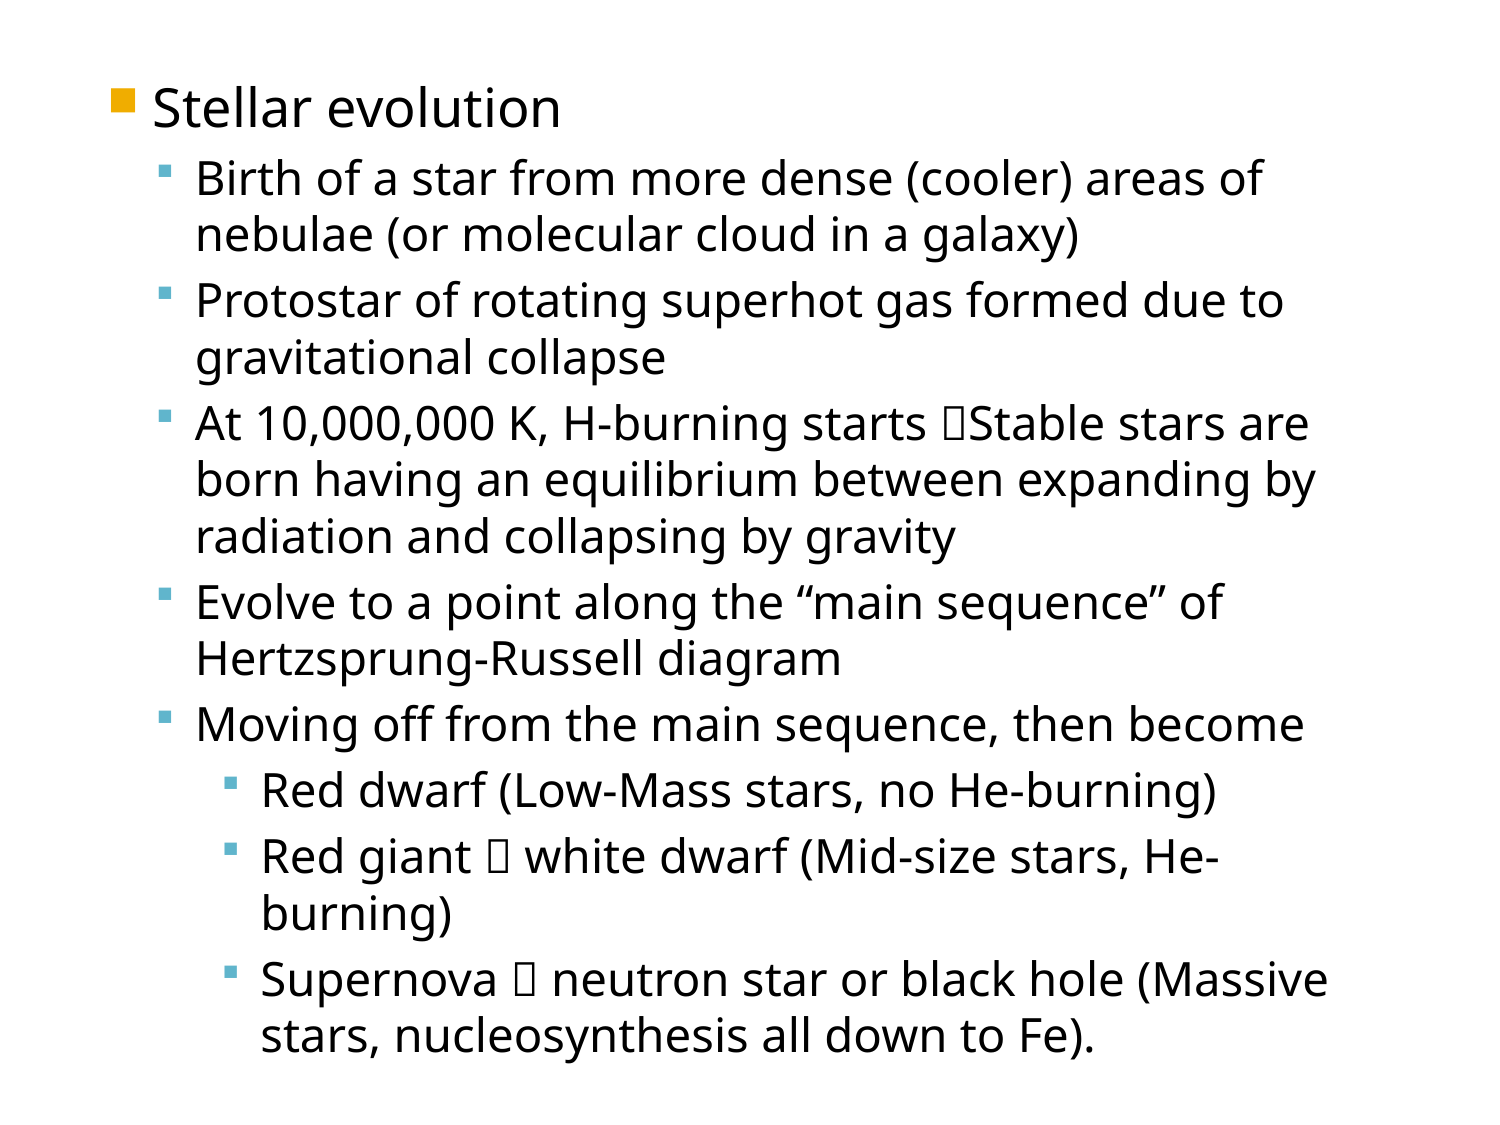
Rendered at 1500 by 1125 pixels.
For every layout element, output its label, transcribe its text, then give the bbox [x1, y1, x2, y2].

text_box Stellar evolution Birth of a star from more dense (cooler) areas of nebulae (or molecular cloud in a galaxy) Protostar of rotating superhot gas formed due to gravitational collapse At 10,000,000 K, H-burning starts Stable stars are born having an equilibrium between expanding by radiation and collapsing by gravity Evolve to a point along the “main sequence” of Hertzsprung-Russell diagram Moving off from the main sequence, then become Red dwarf (Low-Mass stars, no He-burning) Red giant  white dwarf (Mid-size stars, He-burning) Supernova  neutron star or black hole (Massive stars, nucleosynthesis all down to Fe). [74, 66, 1425, 1071]
